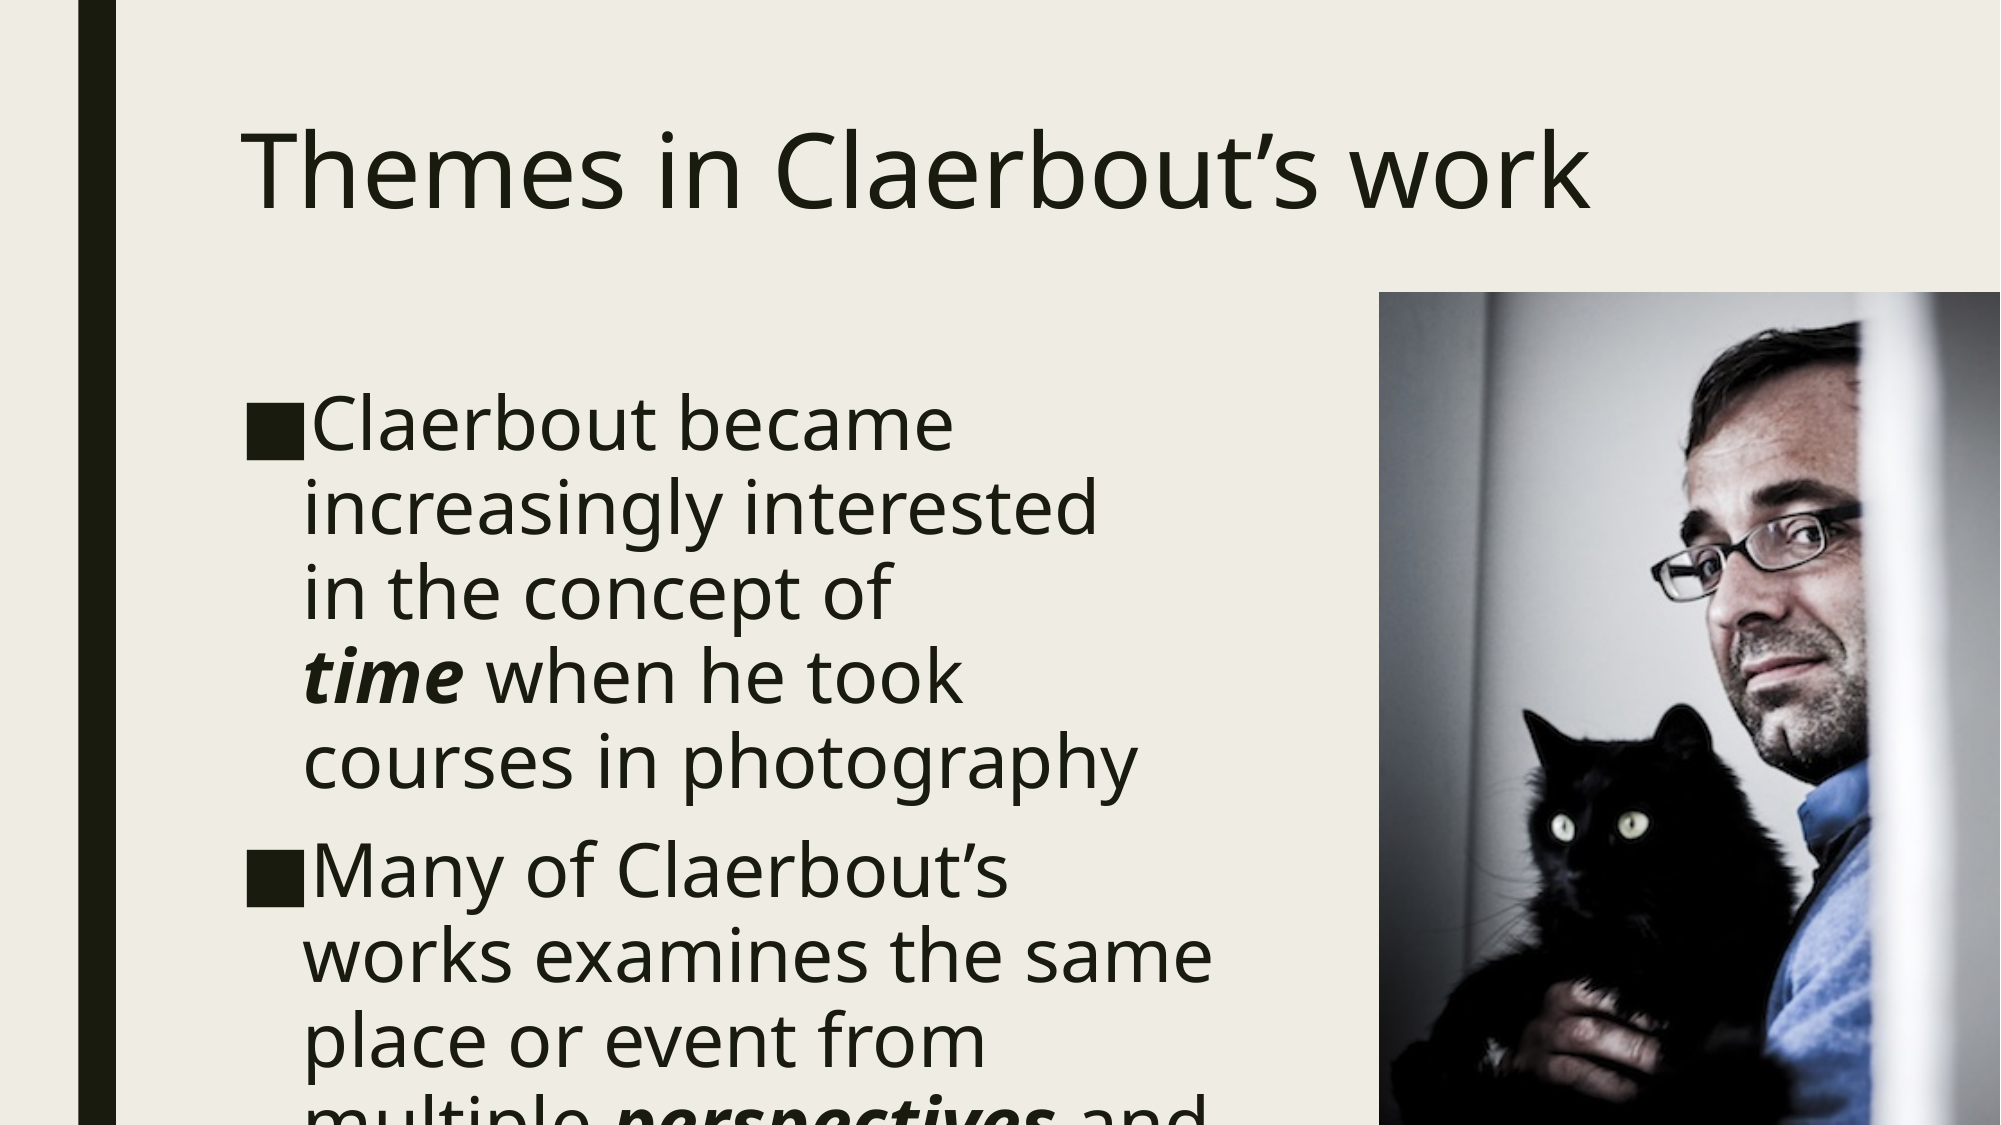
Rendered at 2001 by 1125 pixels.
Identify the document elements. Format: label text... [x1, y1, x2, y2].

picture [1379, 292, 2000, 1125]
list Claerbout became increasingly interested in the concept of time when he took courses in photography Many of Claerbout’s works examines the same place or event from multiple perspectives and viewpoints [225, 375, 1254, 963]
title Themes in Claerbout’s work [225, 112, 1800, 357]
